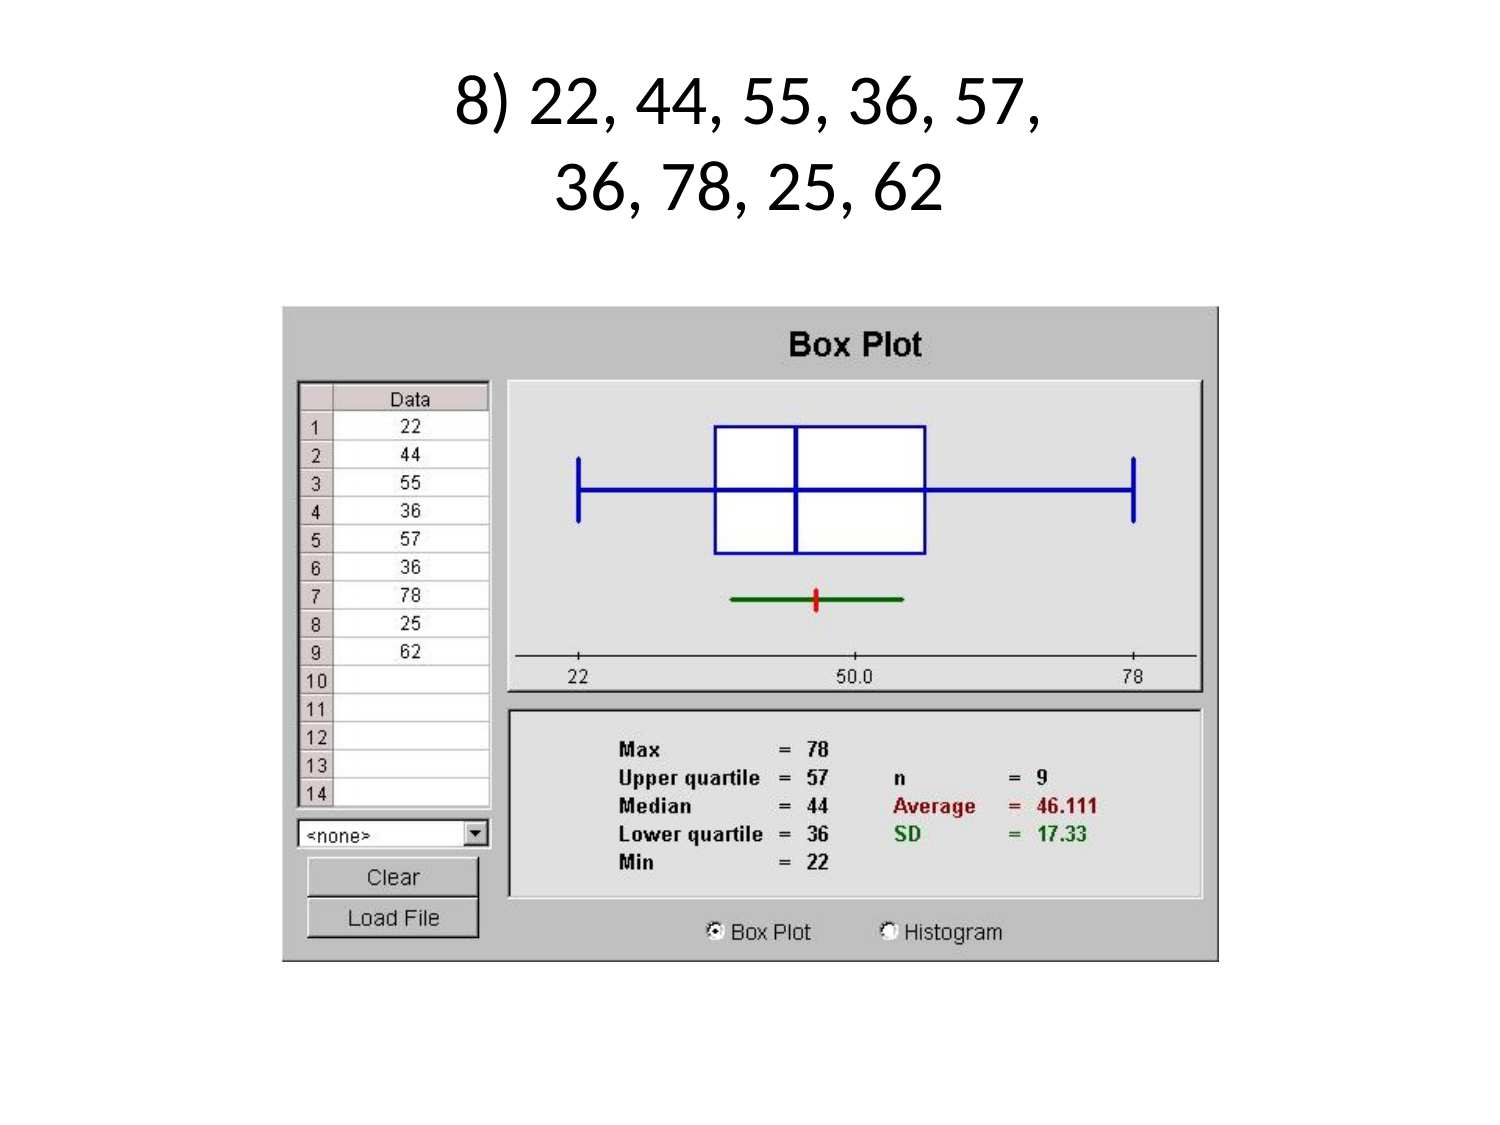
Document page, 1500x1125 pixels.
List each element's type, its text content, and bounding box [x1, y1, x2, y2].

title 8) 22, 44, 55, 36, 57, 36, 78, 25, 62 [75, 45, 1425, 233]
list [281, 305, 1219, 963]
